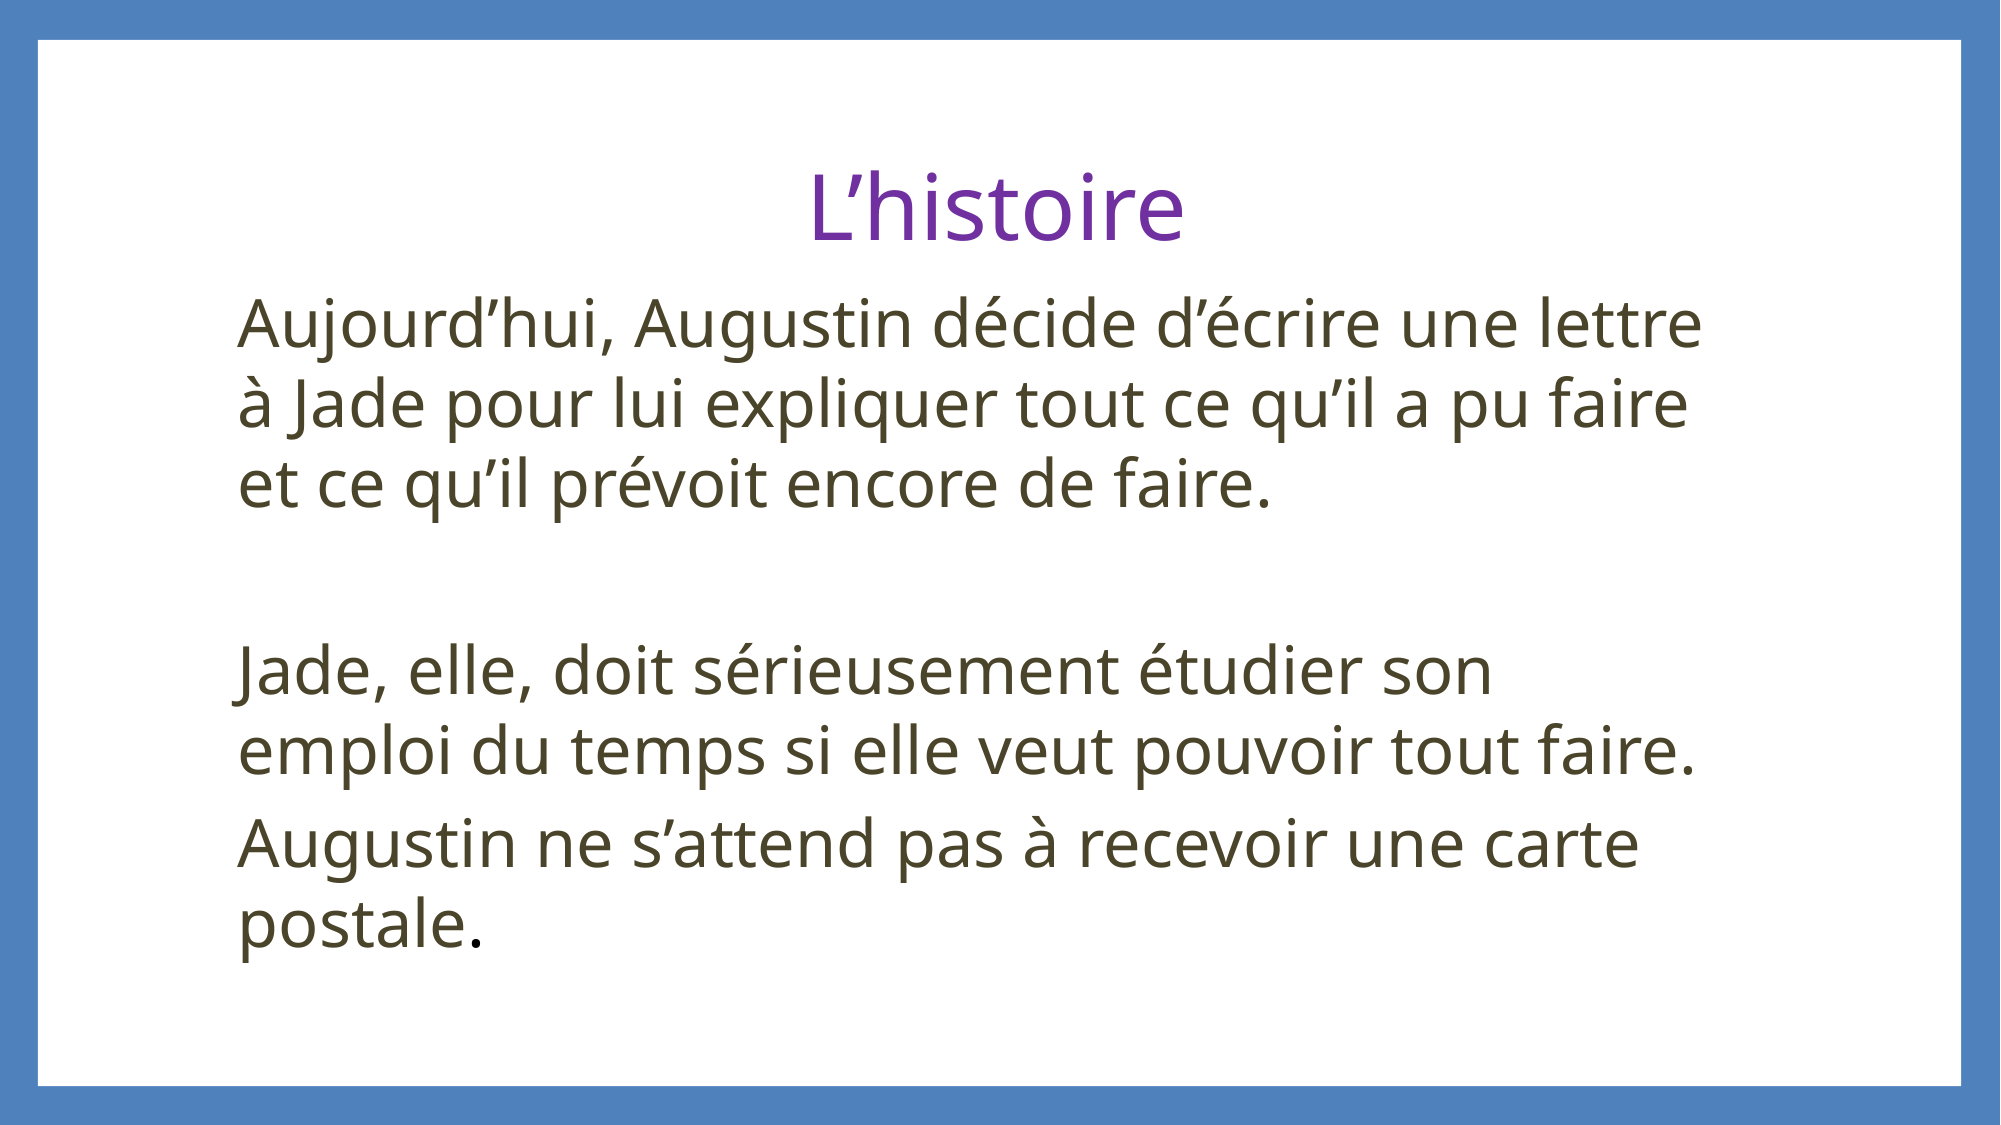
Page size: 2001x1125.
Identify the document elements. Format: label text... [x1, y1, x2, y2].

title L’histoire [187, 99, 1808, 323]
text_box Aujourd’hui, Augustin décide d’écrire une lettre à Jade pour lui expliquer tout ce qu’il a pu faire et ce qu’il prévoit encore de faire. Jade, elle, doit sérieusement étudier son emploi du temps si elle veut pouvoir tout faire. Augustin ne s’attend pas à recevoir une carte postale. [222, 273, 1744, 1025]
